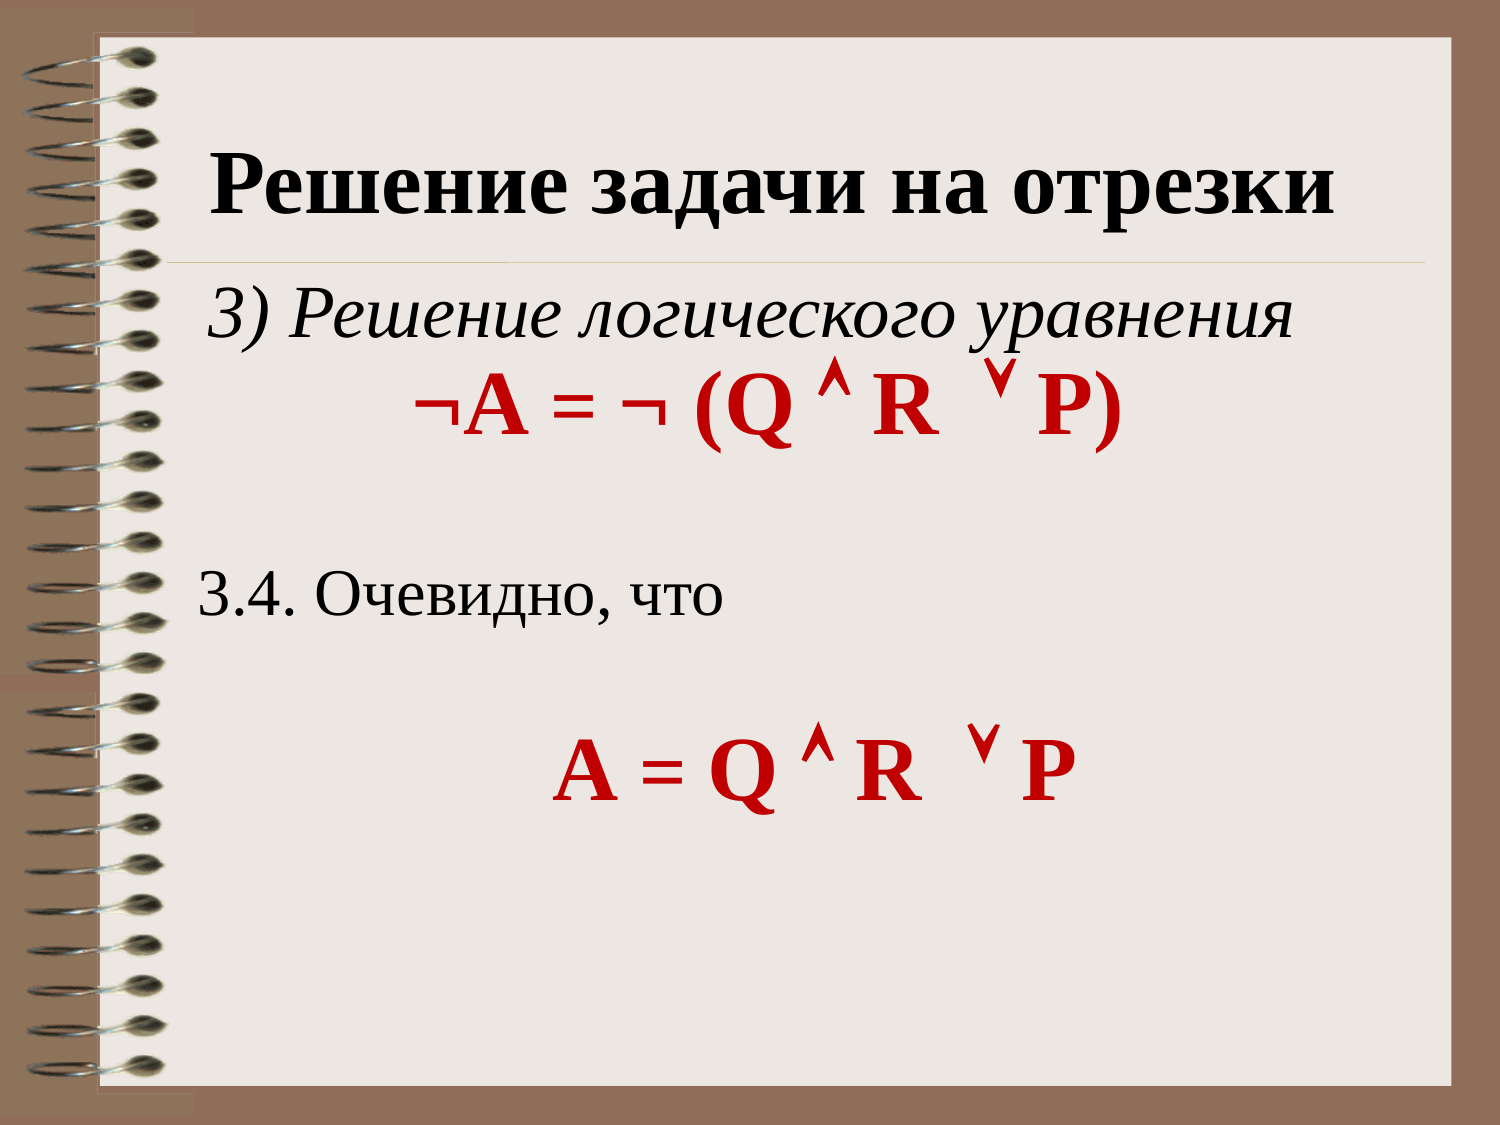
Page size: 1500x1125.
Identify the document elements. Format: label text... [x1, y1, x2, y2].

picture [0, 692, 194, 1115]
picture [0, 8, 194, 674]
text_box Решение задачи на отрезки [194, 114, 1436, 240]
text_box ¬А = ¬ (Q  R  P) [194, 335, 1341, 461]
text_box 3) Решение логического уравнения [193, 255, 1411, 361]
text_box 3.4. Очевидно, что А = Q  R  P [183, 461, 1447, 887]
